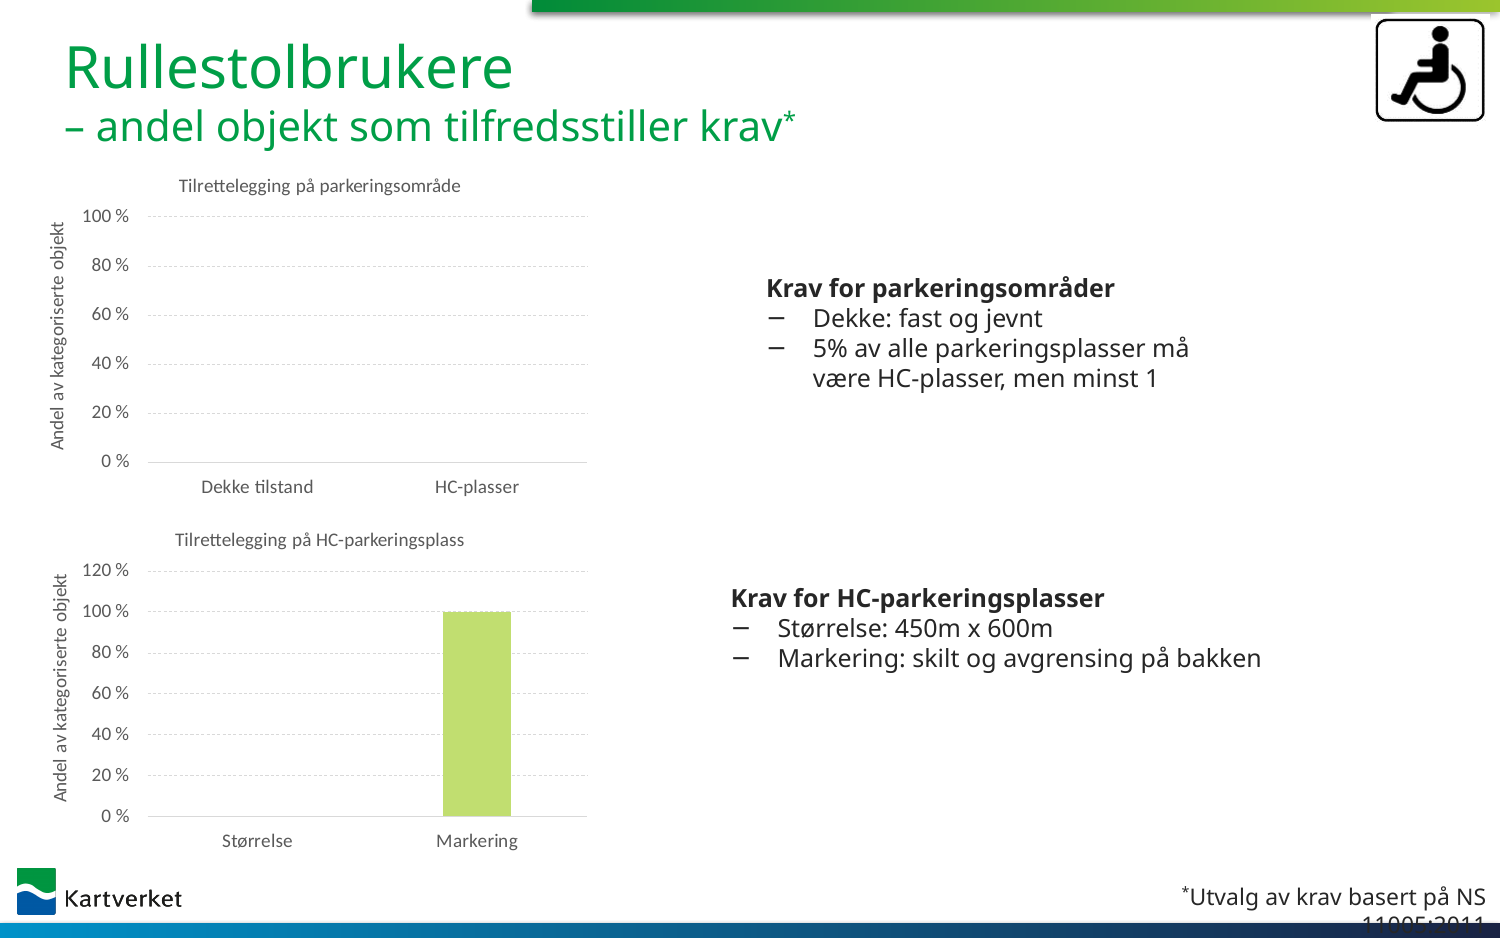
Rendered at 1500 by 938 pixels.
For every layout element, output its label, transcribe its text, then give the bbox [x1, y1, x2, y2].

text_box Krav for HC-parkeringsplasser Størrelse: 450m x 600m Markering: skilt og avgrensing på bakken [715, 574, 1278, 680]
text_box *Utvalg av krav basert på NS 11005:2011 [1068, 873, 1500, 938]
picture [1371, 13, 1491, 127]
picture [41, 520, 598, 859]
text_box Krav for parkeringsområder Dekke: fast og jevnt 5% av alle parkeringsplasser må være HC-plasser, men minst 1 [751, 264, 1232, 400]
text_box Rullestolbrukere – andel objekt som tilfredsstiller krav* [49, 23, 1431, 158]
picture [41, 166, 598, 505]
